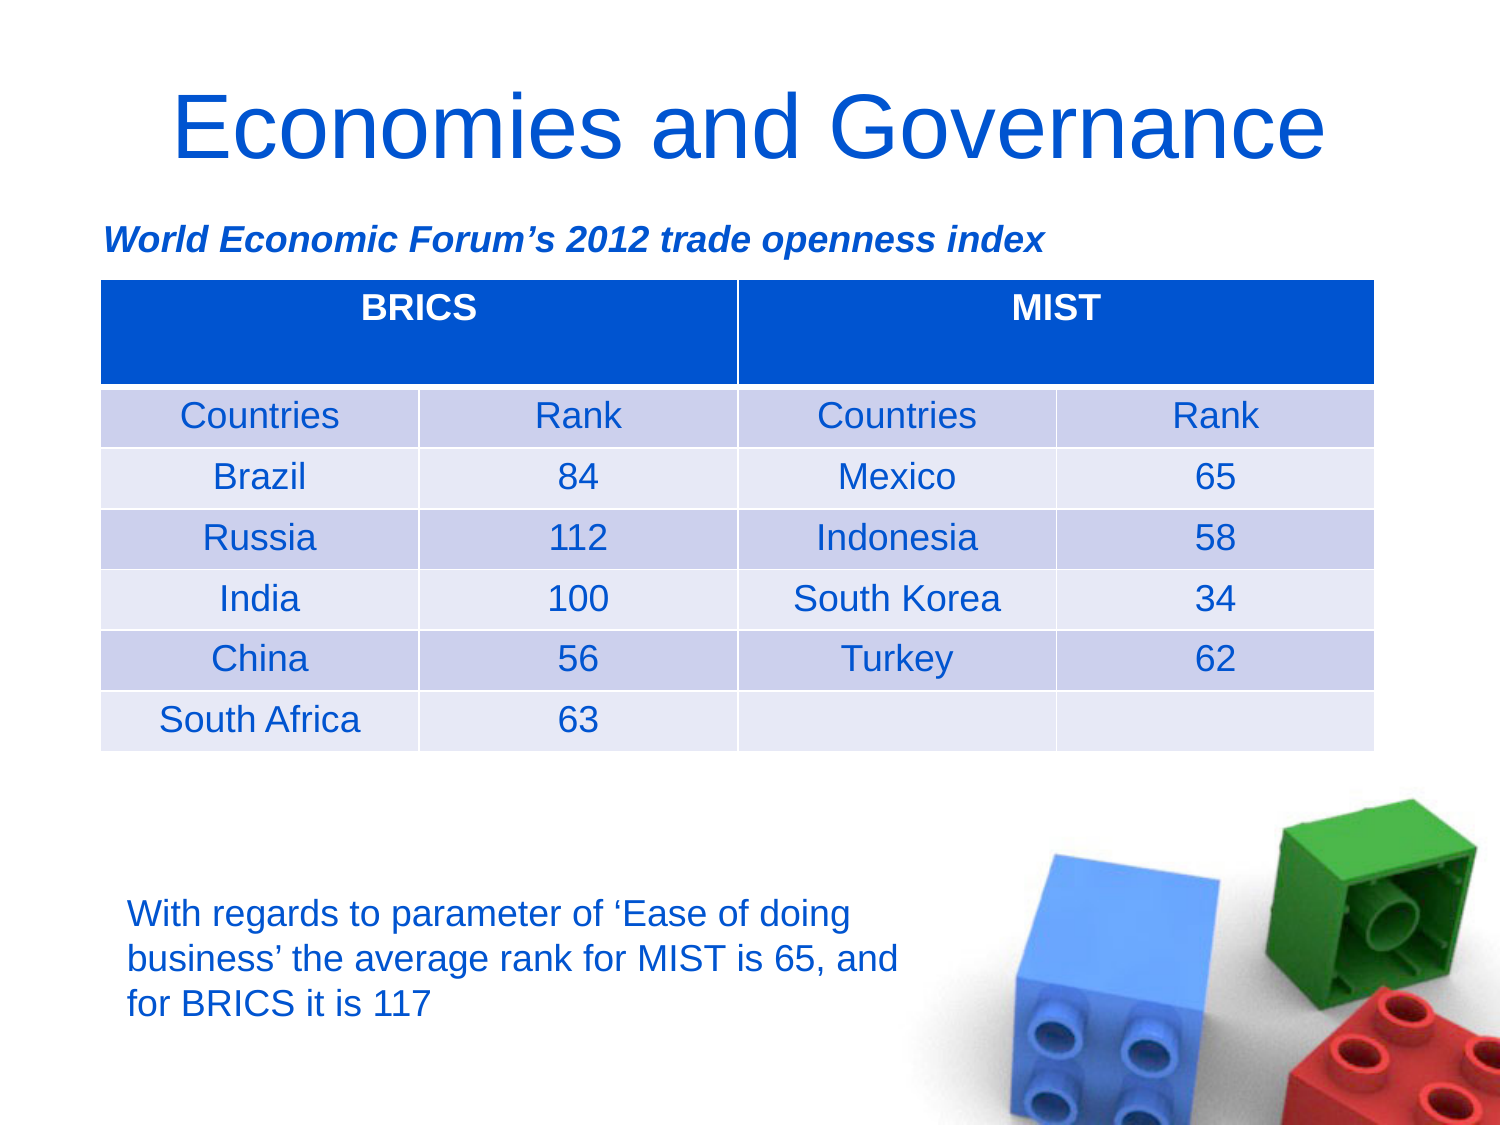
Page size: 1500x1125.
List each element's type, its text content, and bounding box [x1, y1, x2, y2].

table_cell Rank [420, 390, 737, 447]
table_cell [739, 692, 1056, 751]
text_box With regards to parameter of ‘Ease of doing business’ the average rank for MIST is 65, and for BRICS it is 117 [112, 881, 963, 1032]
table_cell 65 [1057, 449, 1374, 508]
table_header MIST [739, 280, 1374, 384]
table_cell 84 [420, 449, 737, 508]
table_cell 34 [1057, 570, 1374, 629]
table_cell 62 [1057, 631, 1374, 690]
table_cell South Africa [101, 692, 418, 751]
table_cell South Korea [739, 570, 1056, 629]
table_cell Indonesia [739, 510, 1056, 569]
text_box World Economic Forum’s 2012 trade openness index [88, 208, 1365, 268]
picture [249, 187, 1500, 1125]
table_cell 112 [420, 510, 737, 569]
table_cell Countries [739, 390, 1056, 447]
table_cell [1057, 692, 1374, 751]
table_cell 56 [420, 631, 737, 690]
table_cell 63 [420, 692, 737, 751]
table_cell Russia [101, 510, 418, 569]
table_cell 58 [1057, 510, 1374, 569]
table_cell Mexico [739, 449, 1056, 508]
table_cell Countries [101, 390, 418, 447]
title Economies and Governance [112, 28, 1388, 217]
table_header BRICS [101, 280, 737, 384]
table_cell Brazil [101, 449, 418, 508]
table_cell Rank [1057, 390, 1374, 447]
table_cell India [101, 570, 418, 629]
table_cell 100 [420, 570, 737, 629]
table_cell Turkey [739, 631, 1056, 690]
table_cell China [101, 631, 418, 690]
